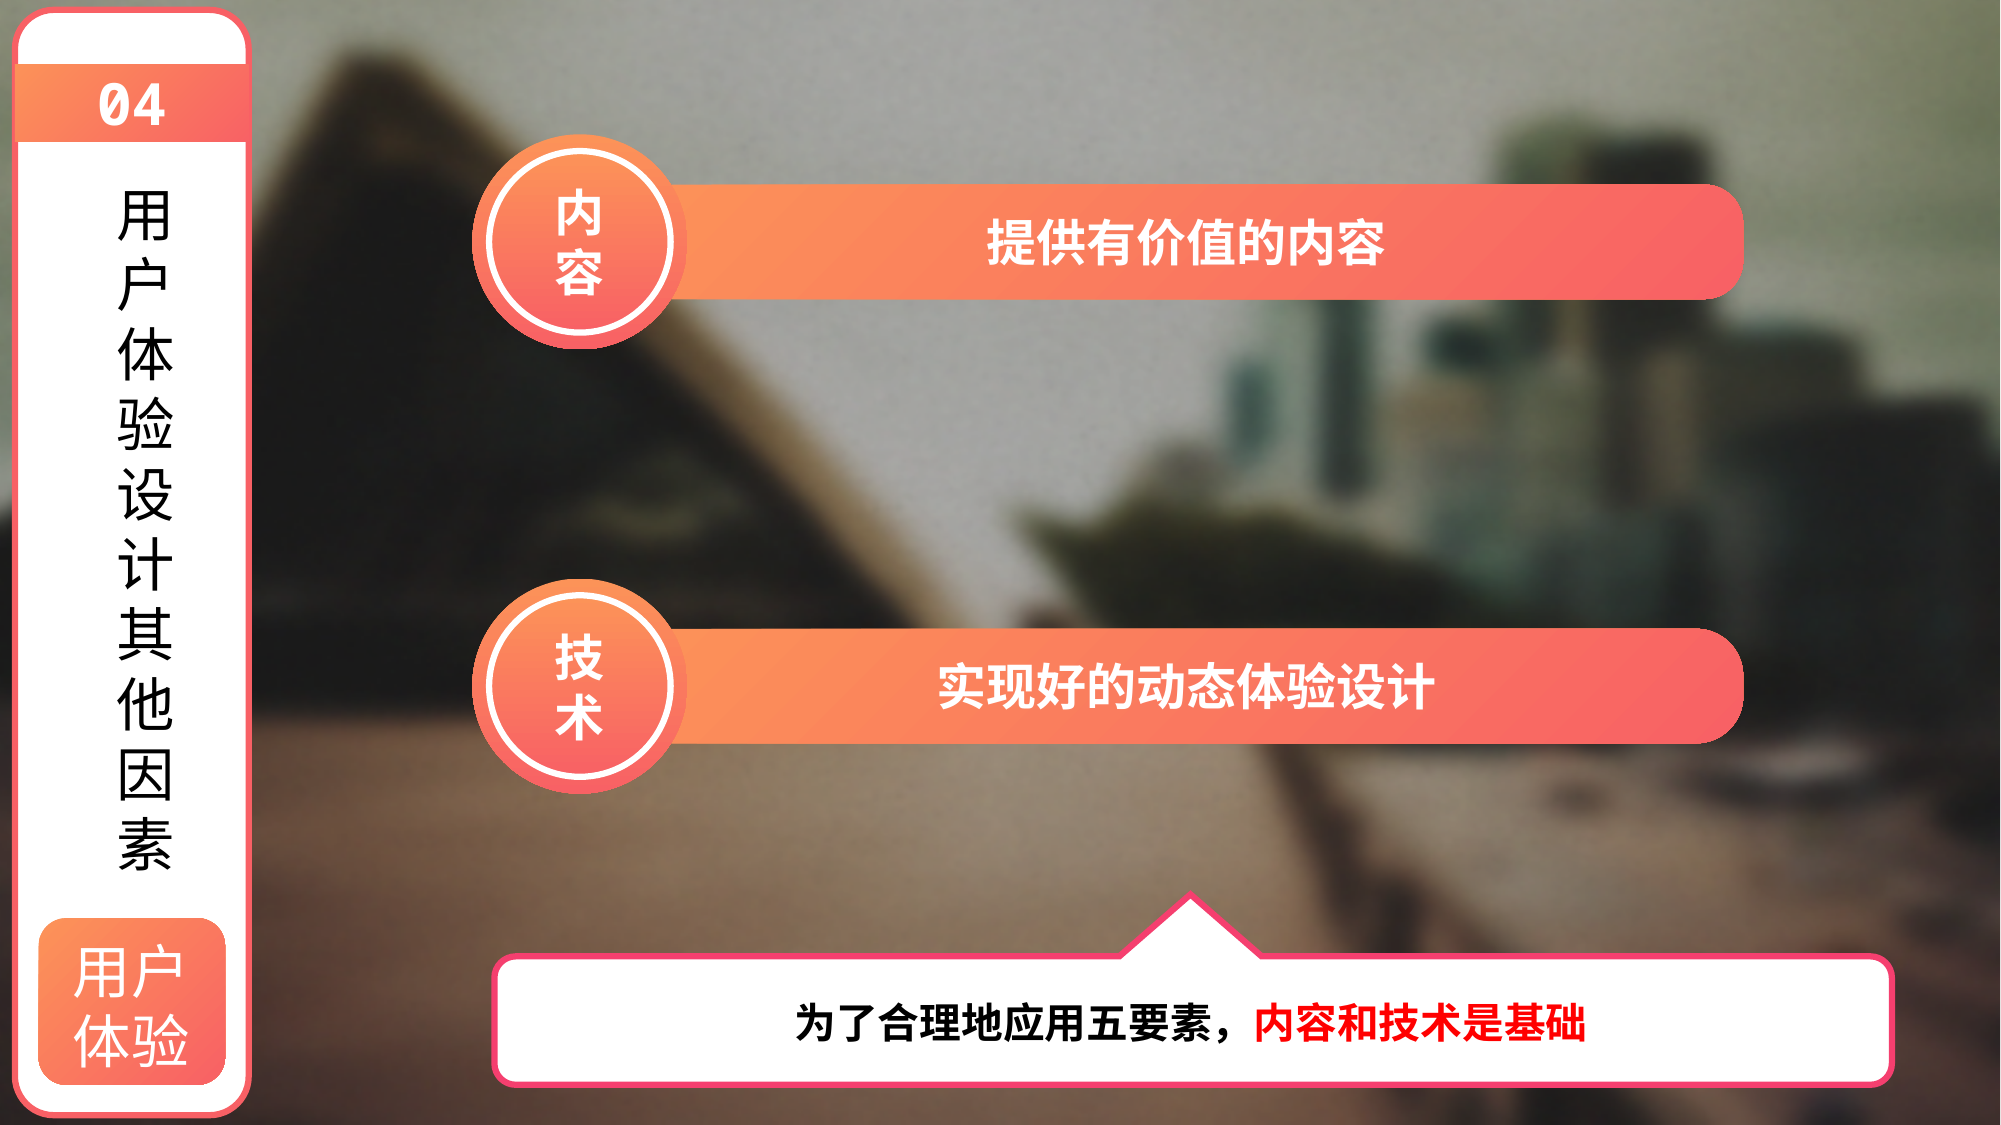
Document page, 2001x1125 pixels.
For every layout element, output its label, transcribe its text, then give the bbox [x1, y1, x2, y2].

text_box 实现好的动态体验设计 [823, 648, 1549, 723]
text_box 用户体验设计其他因素 [101, 170, 161, 886]
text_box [494, 894, 1892, 1085]
text_box [471, 133, 689, 351]
text_box [672, 183, 1745, 301]
text_box [43, 917, 220, 928]
text_box 技术 [488, 594, 672, 778]
text_box 用户体验 [38, 928, 224, 1083]
text_box 内容 [488, 150, 672, 334]
text_box [13, 8, 250, 1117]
text_box 04 [14, 63, 250, 142]
text_box 提供有价值的内容 [823, 203, 1549, 279]
text_box [471, 577, 689, 795]
text_box [672, 627, 1745, 745]
